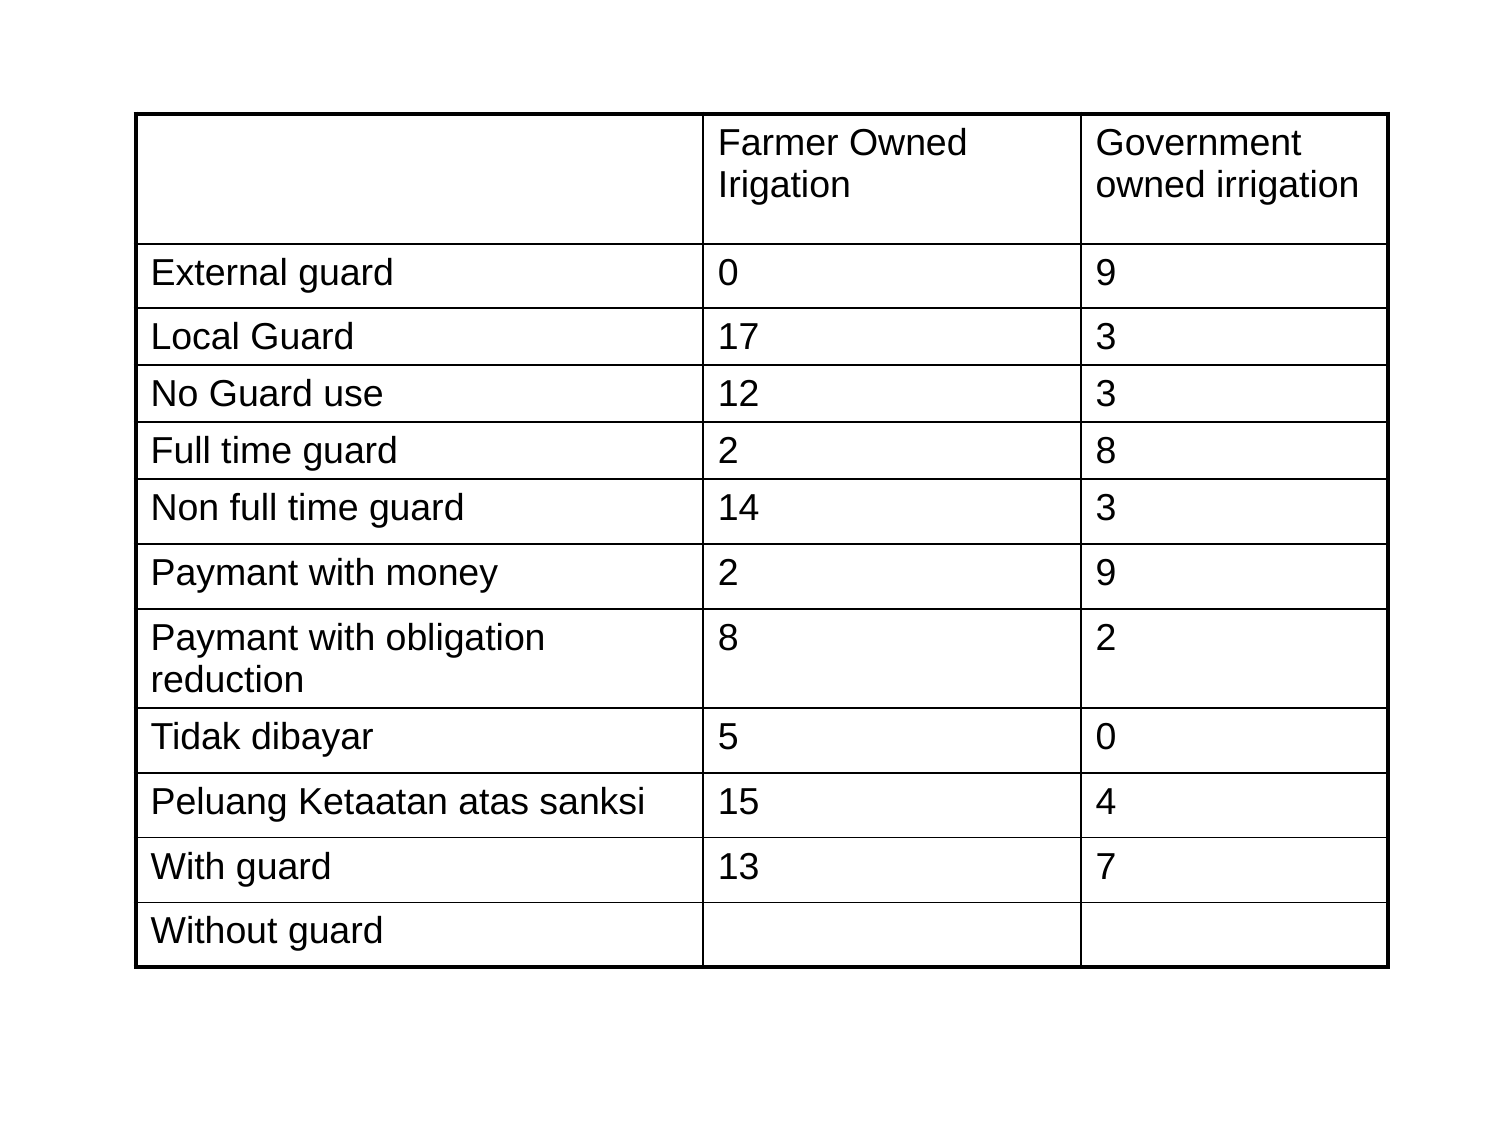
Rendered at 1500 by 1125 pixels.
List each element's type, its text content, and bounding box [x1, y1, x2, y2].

table_cell 7 [1082, 838, 1386, 902]
table_cell With guard [138, 838, 702, 902]
table_cell Tidak dibayar [138, 709, 702, 772]
table_cell External guard [138, 245, 702, 307]
table_cell 8 [1082, 423, 1386, 478]
table_cell 0 [704, 245, 1080, 307]
table_cell Local Guard [138, 309, 702, 364]
table_cell 2 [1082, 610, 1386, 707]
table_cell 2 [704, 423, 1080, 478]
table_cell 5 [704, 709, 1080, 772]
table_cell 2 [704, 545, 1080, 608]
table_cell 3 [1082, 366, 1386, 421]
table_cell 0 [1082, 709, 1386, 772]
table_cell [704, 903, 1080, 965]
table_cell Non full time guard [138, 480, 702, 543]
table_cell Without guard [138, 903, 702, 965]
table_cell Full time guard [138, 423, 702, 478]
table_cell 9 [1082, 245, 1386, 307]
table_cell 13 [704, 838, 1080, 902]
table_cell 17 [704, 309, 1080, 364]
table_cell 15 [704, 774, 1080, 837]
table_cell 3 [1082, 309, 1386, 364]
table_cell 8 [704, 610, 1080, 707]
table_cell [1082, 903, 1386, 965]
table_cell 14 [704, 480, 1080, 543]
table_cell 12 [704, 366, 1080, 421]
table_cell Peluang Ketaatan atas sanksi [138, 774, 702, 837]
table_cell 3 [1082, 480, 1386, 543]
table_header Farmer Owned Irigation [704, 116, 1080, 243]
table_cell 4 [1082, 774, 1386, 837]
table_cell Paymant with obligation reduction [138, 610, 702, 707]
table_header [138, 116, 702, 243]
table_cell Paymant with money [138, 545, 702, 608]
table_cell No Guard use [138, 366, 702, 421]
table_header Government owned irrigation [1082, 116, 1386, 243]
table_cell 9 [1082, 545, 1386, 608]
